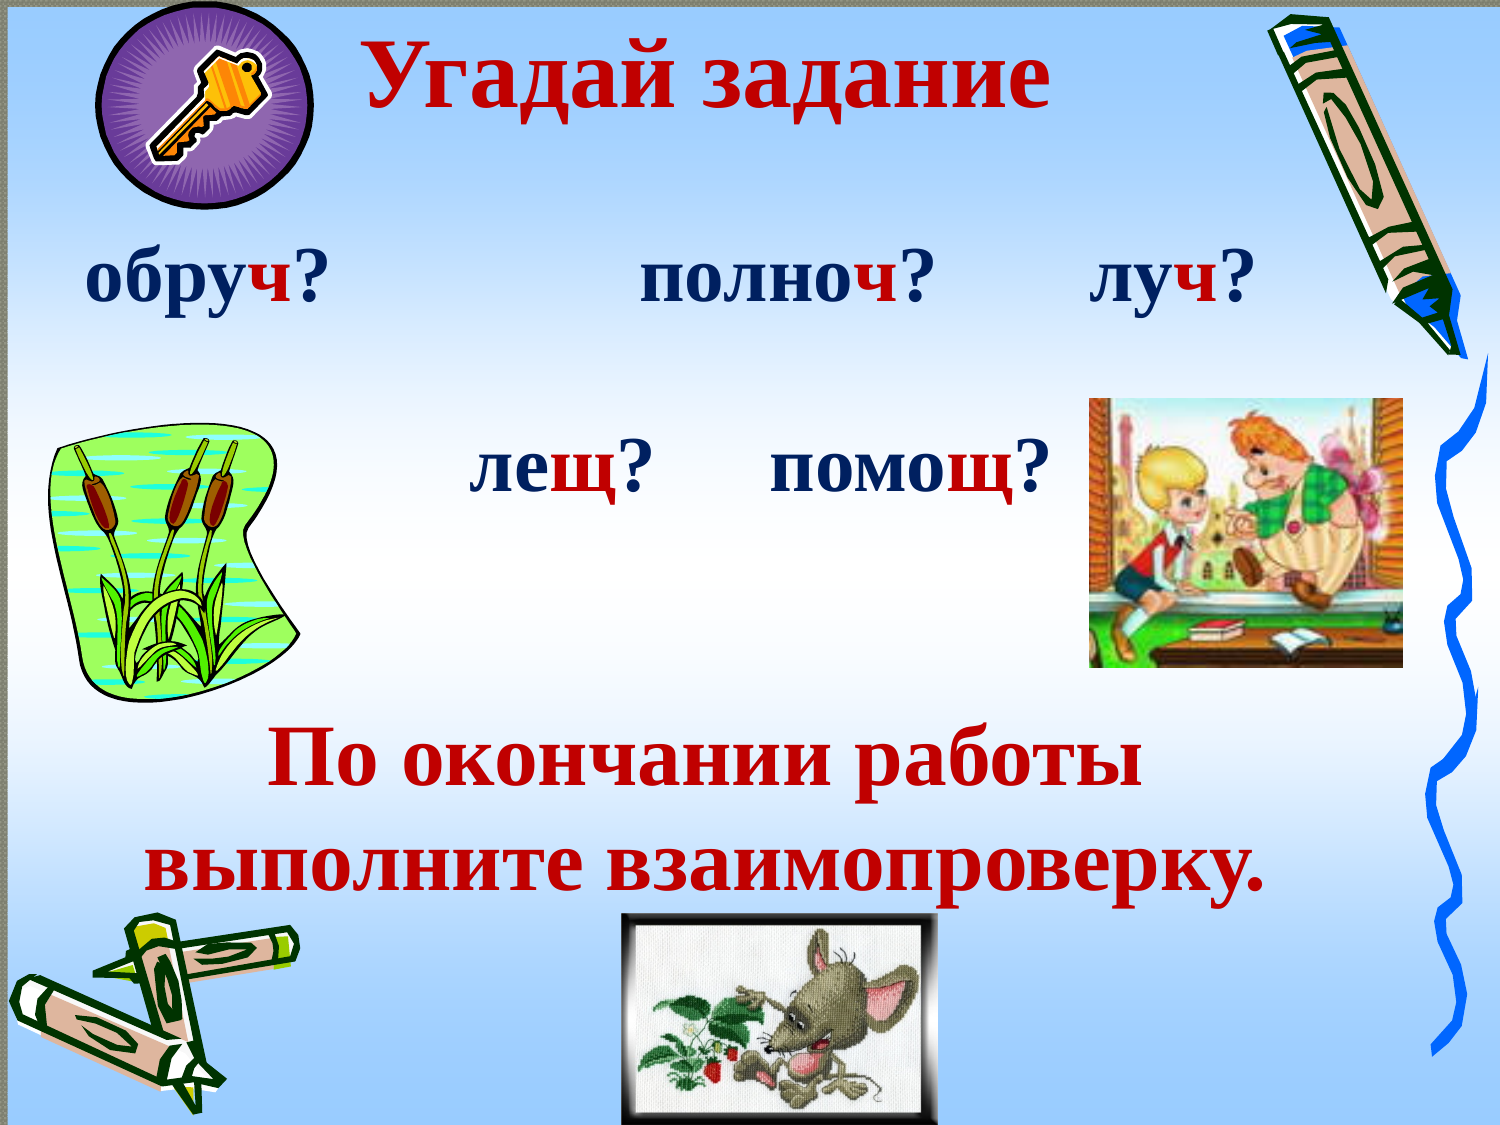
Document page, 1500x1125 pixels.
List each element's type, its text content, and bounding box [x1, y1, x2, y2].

picture [1089, 398, 1404, 669]
picture [93, 0, 316, 212]
picture [46, 421, 301, 704]
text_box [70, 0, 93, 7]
picture [620, 913, 938, 1125]
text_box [7, 7, 1500, 1125]
text_box Угадай задание обруч? полноч? луч? лещ? помощ? По окончании работы выполните взаимопроверку. [316, 0, 1341, 7]
